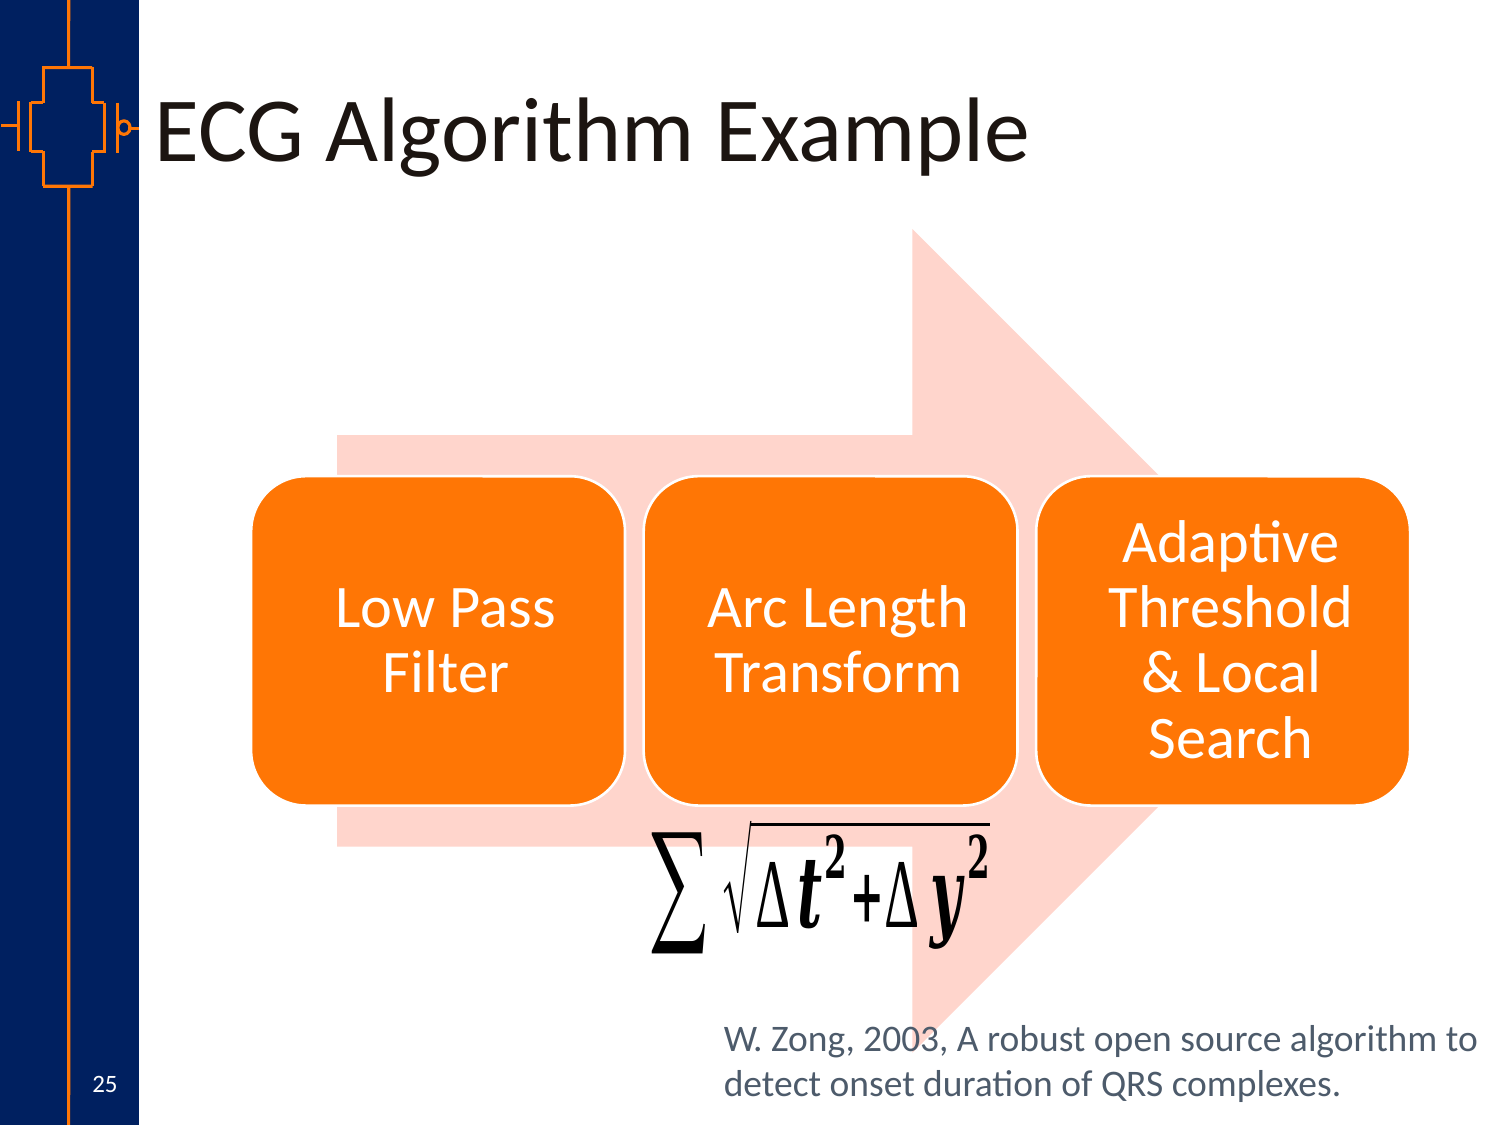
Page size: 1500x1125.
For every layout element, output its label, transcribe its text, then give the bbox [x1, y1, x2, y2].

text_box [249, 228, 1412, 1053]
text_box W. Zong, 2003, A robust open source algorithm to detect onset duration of QRS complexes. [709, 1006, 1500, 1112]
slide_number 25 [77, 1052, 140, 1113]
title ECG Algorithm Example [139, 0, 1500, 188]
